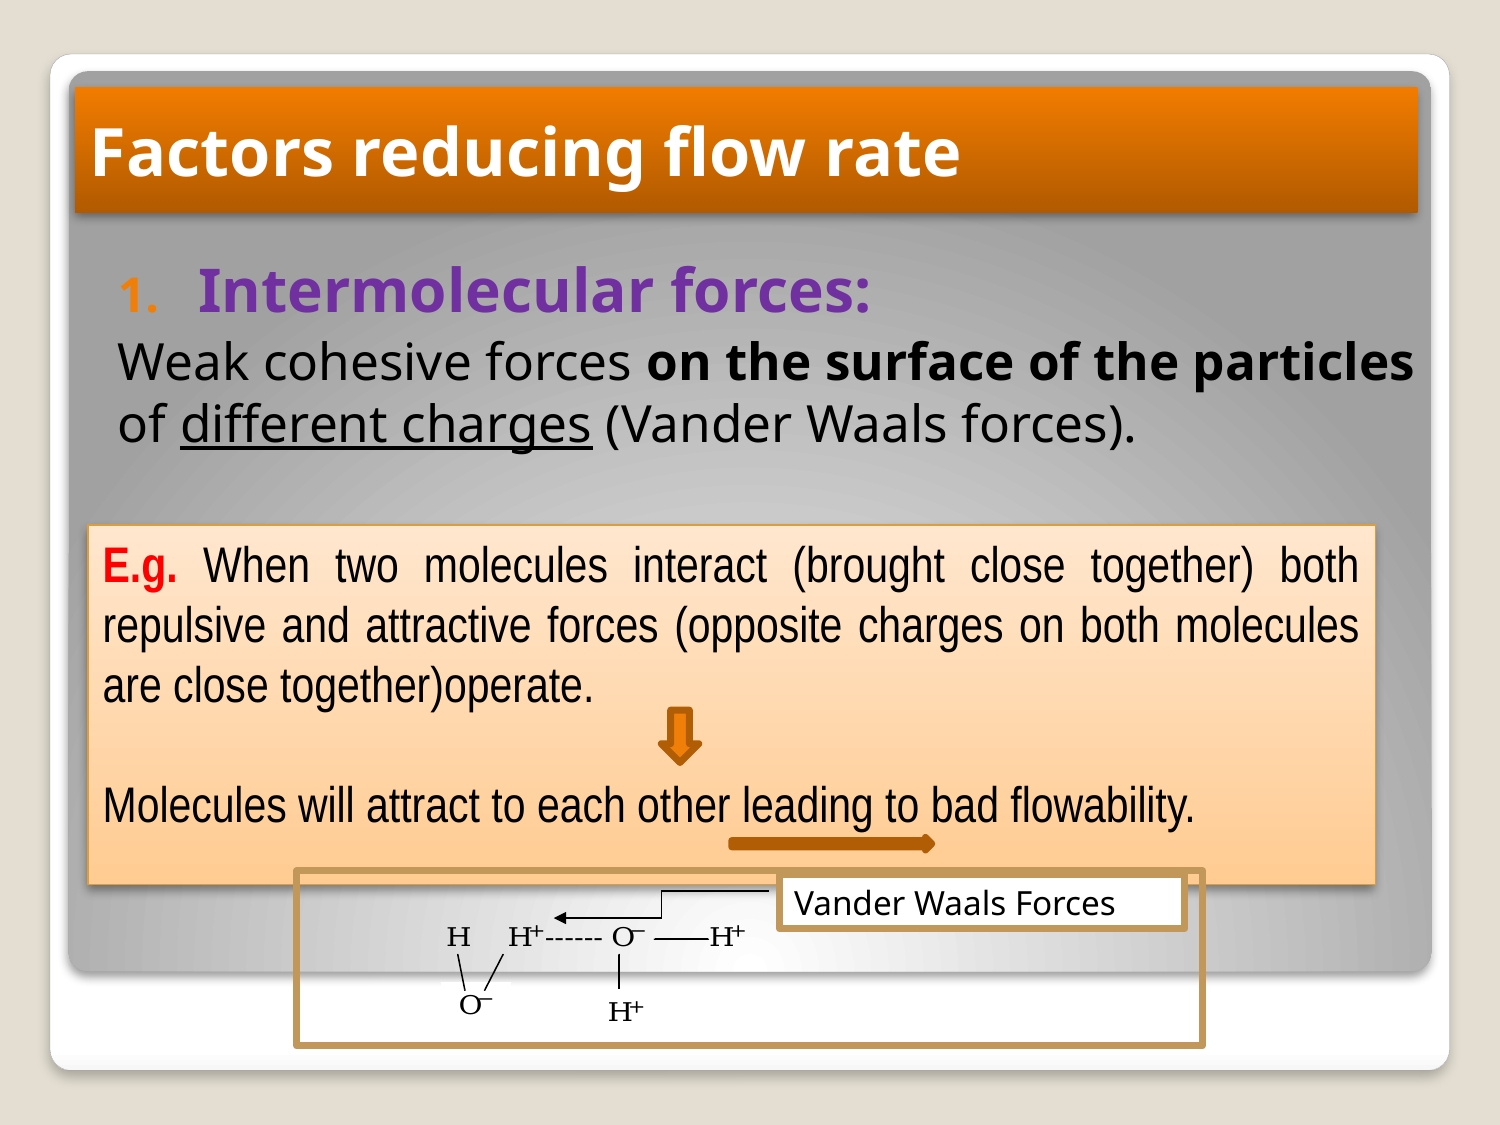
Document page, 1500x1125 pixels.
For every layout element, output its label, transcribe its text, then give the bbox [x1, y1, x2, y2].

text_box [299, 874, 1200, 1043]
list Intermolecular forces: Weak cohesive forces on the surface of the particles of different charges (Vander Waals forces). [87, 237, 1431, 513]
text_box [553, 890, 769, 919]
text_box E.g. When two molecules interact (brought close together) both repulsive and attractive forces (opposite charges on both molecules are close together)operate. Molecules will attract to each other leading to bad flowability. [87, 524, 1376, 885]
text_box [728, 834, 936, 854]
title Factors reducing flow rate [75, 87, 1418, 213]
text_box [657, 706, 703, 767]
